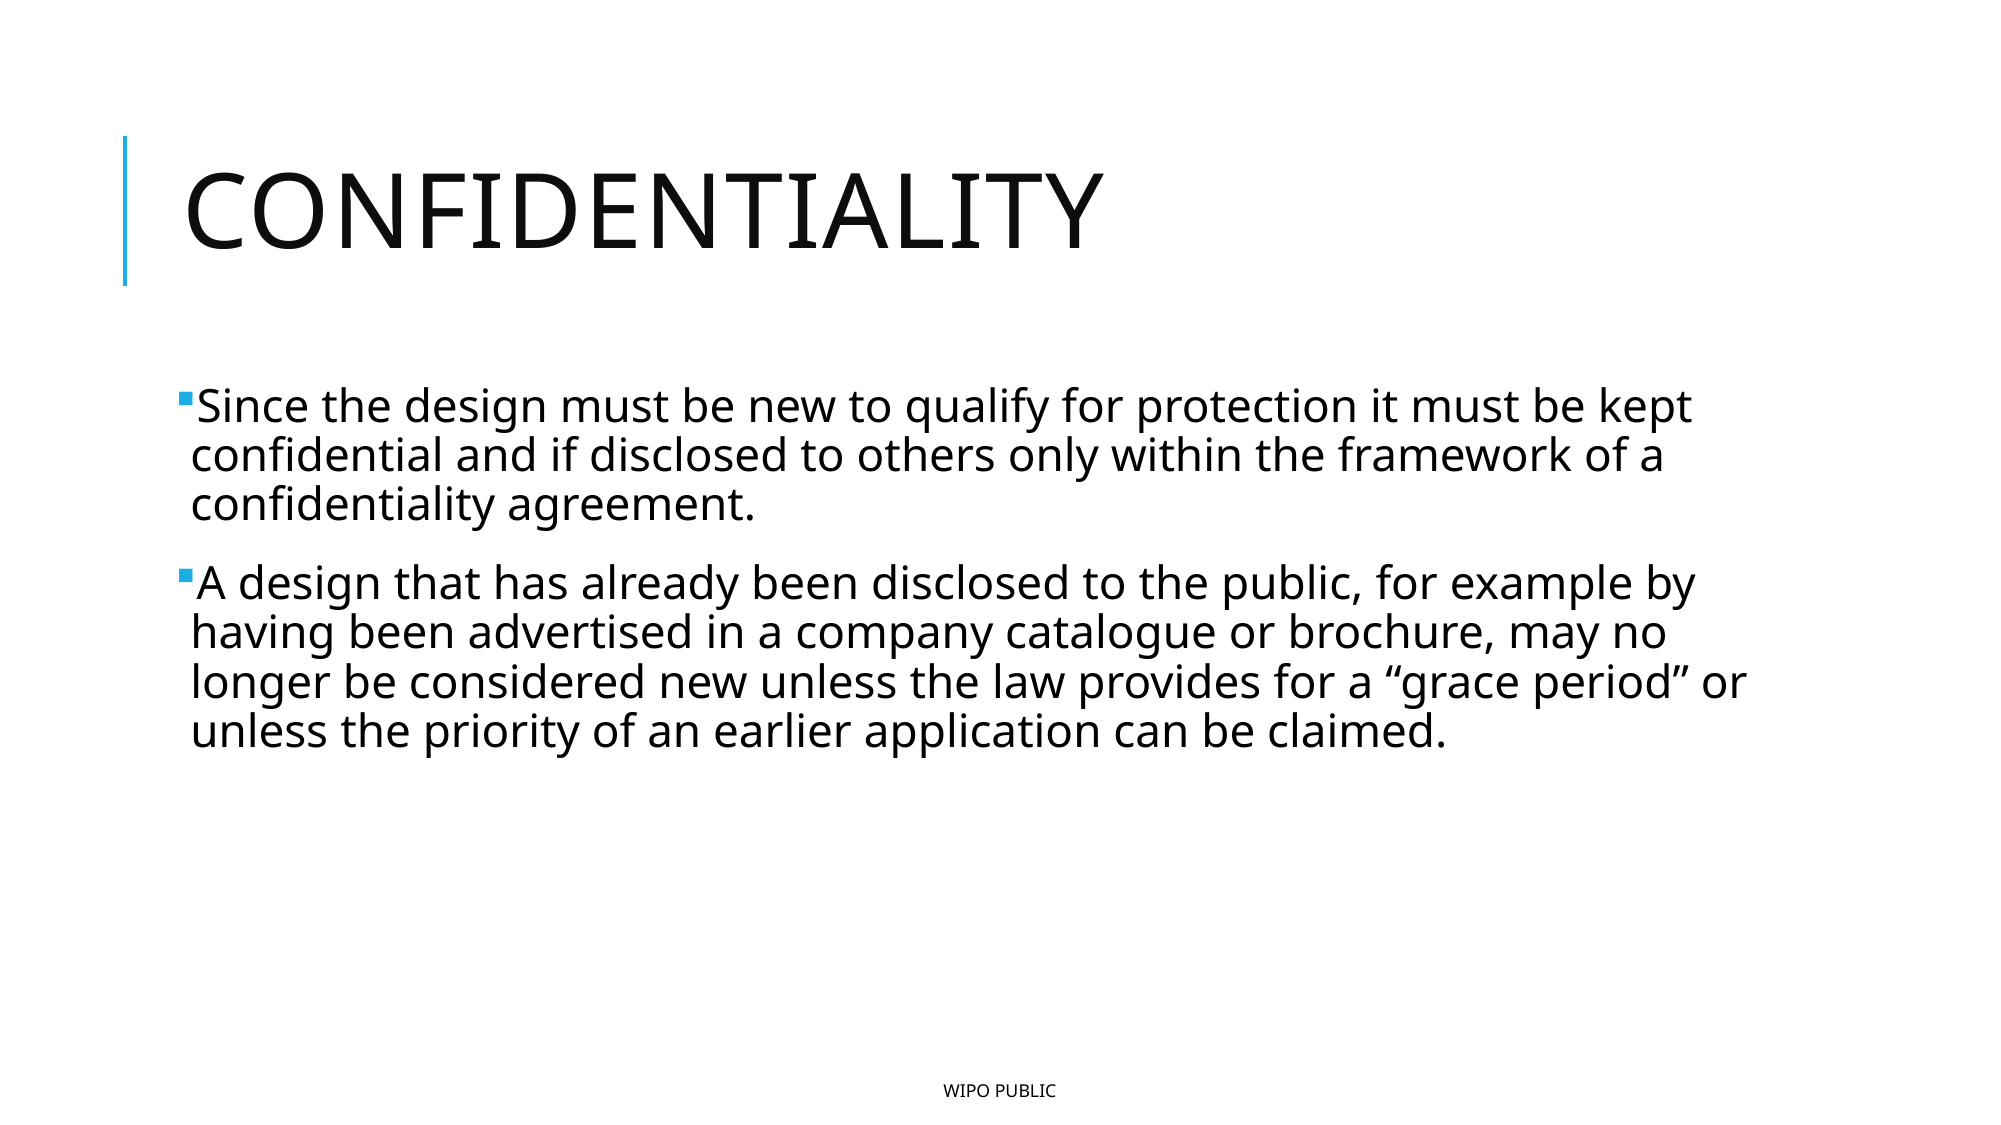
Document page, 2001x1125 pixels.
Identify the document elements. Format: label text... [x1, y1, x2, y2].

list Since the design must be new to qualify for protection it must be kept confidential and if disclosed to others only within the framework of a confidentiality agreement. A design that has already been disclosed to the public, for example by having been advertised in a company catalogue or brochure, may no longer be considered new unless the law provides for a “grace period” or unless the priority of an earlier application can be claimed. [168, 375, 1763, 1035]
title Confidentiality [168, 96, 1763, 342]
